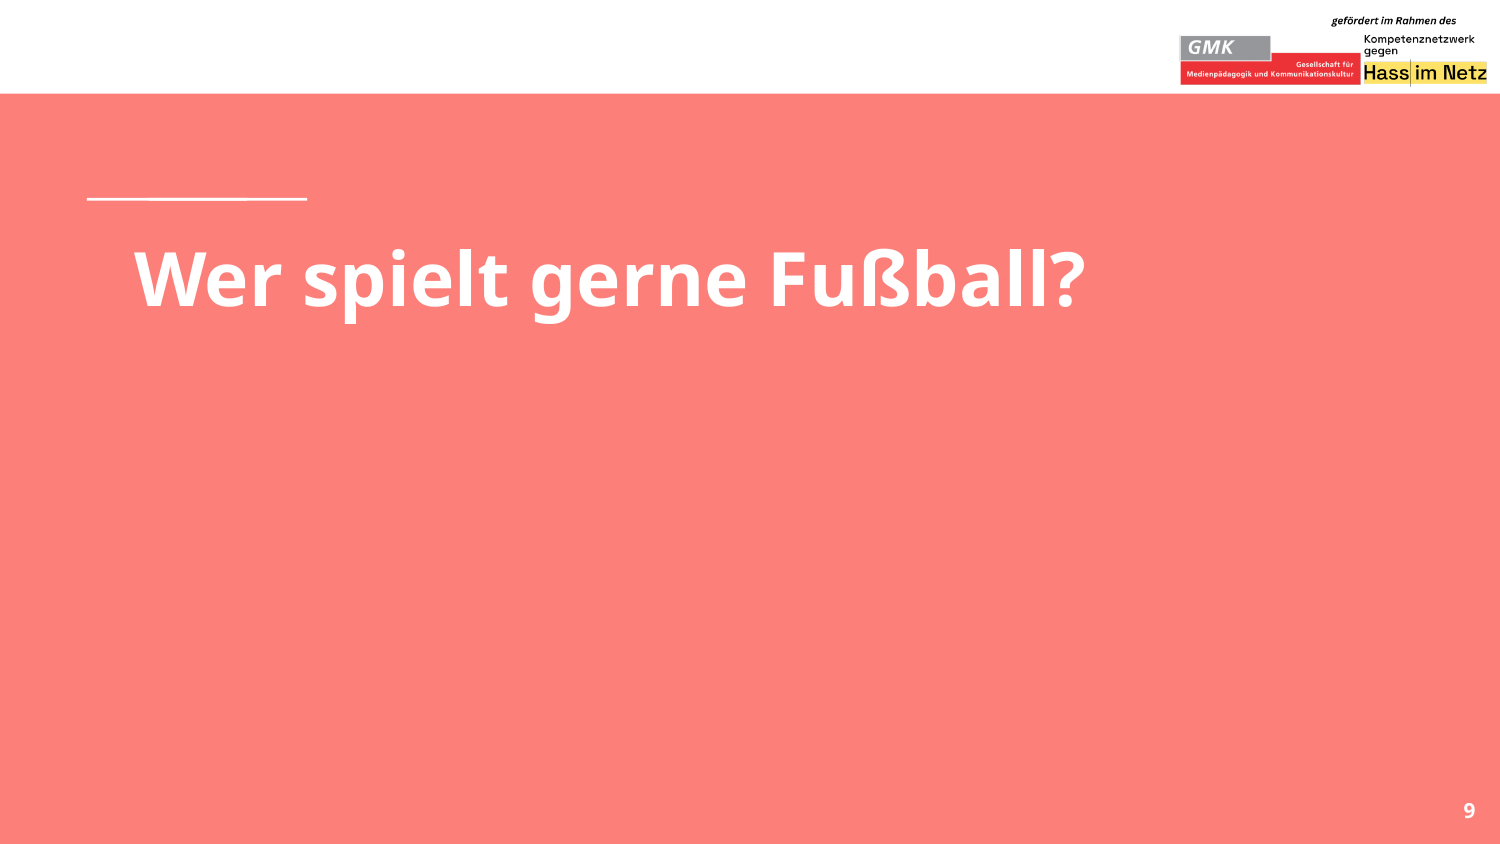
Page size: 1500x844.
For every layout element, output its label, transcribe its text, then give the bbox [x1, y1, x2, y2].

title Wer spielt gerne Fußball? [119, 216, 1381, 466]
slide_number 9 [1400, 779, 1491, 844]
picture [1177, 0, 1491, 94]
